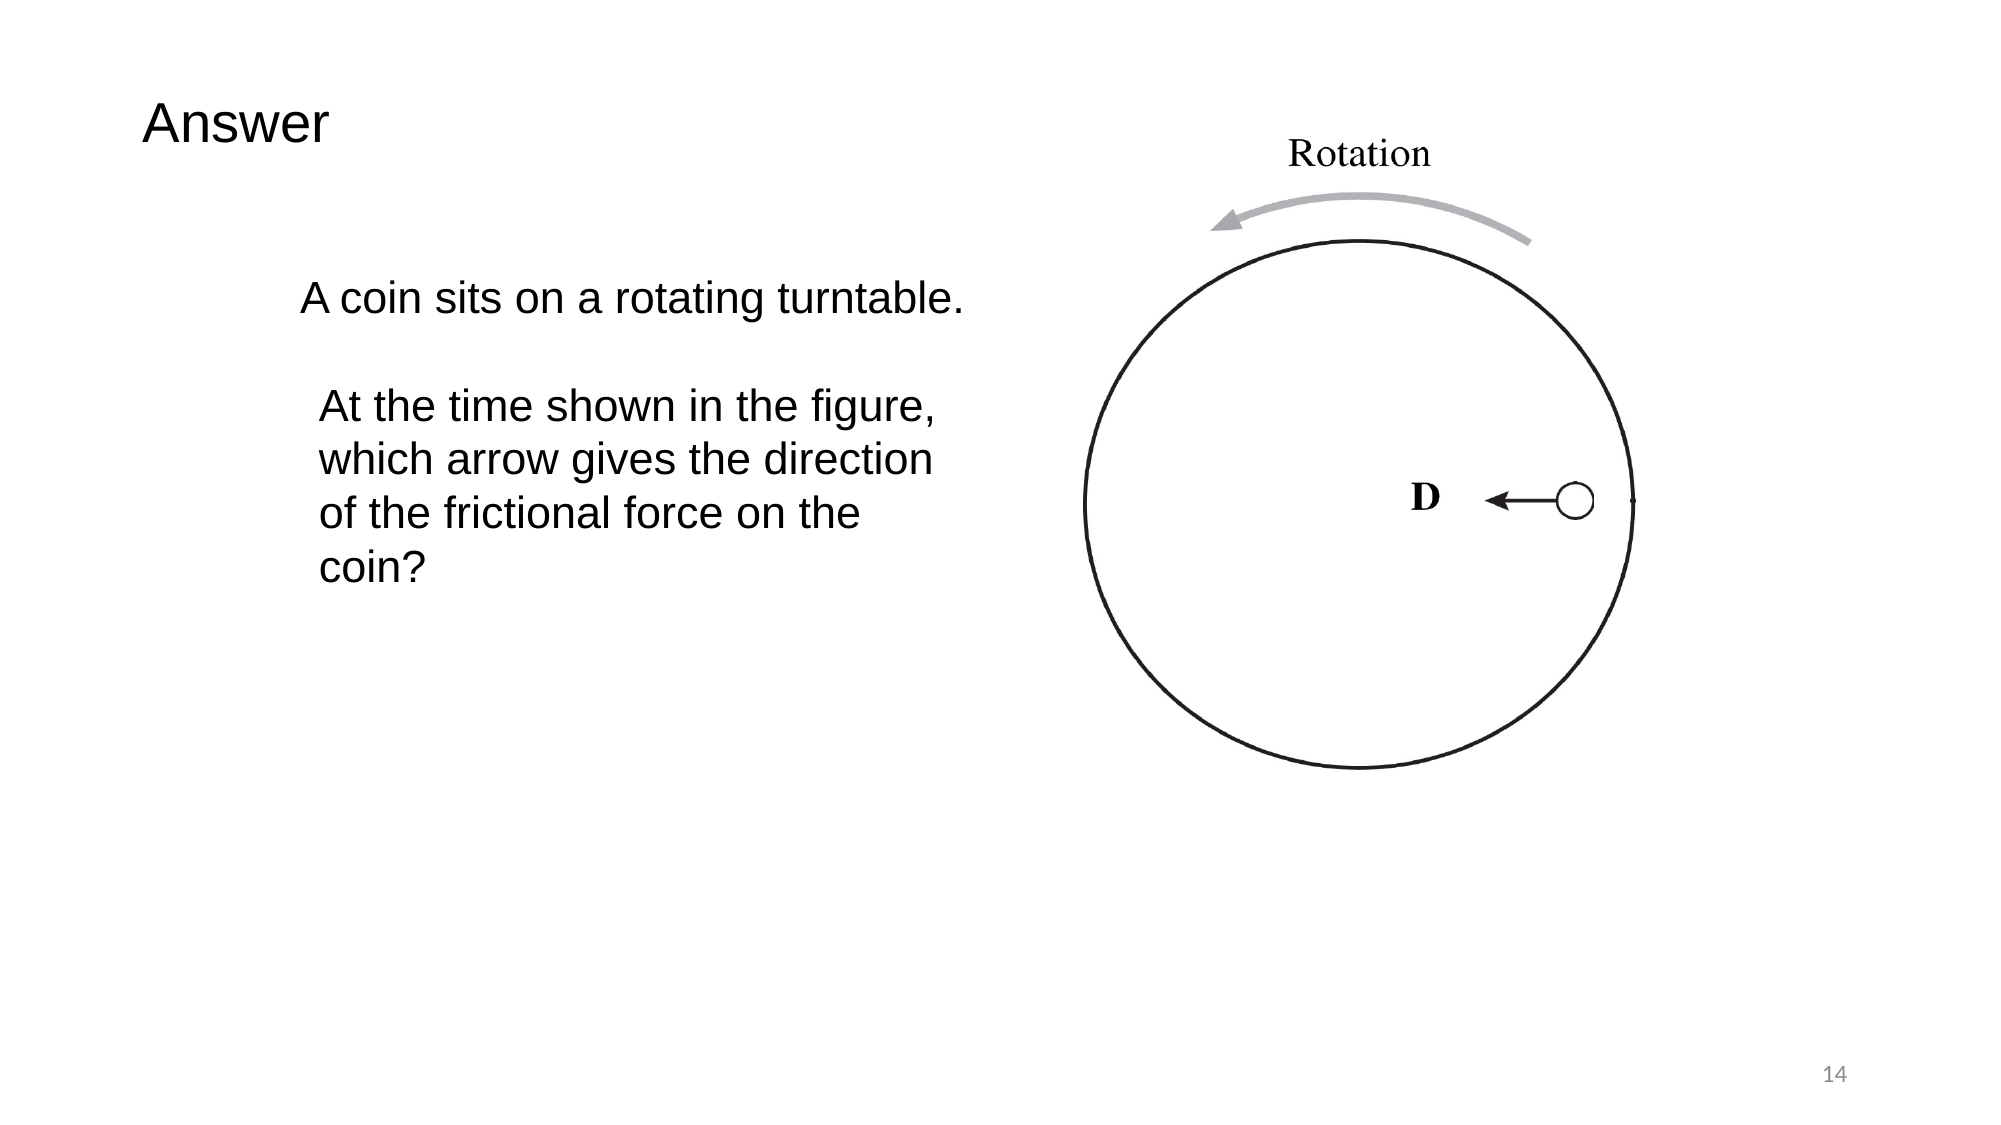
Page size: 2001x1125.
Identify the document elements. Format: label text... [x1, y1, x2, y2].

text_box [1076, 134, 1738, 776]
slide_number 14 [1412, 1042, 1863, 1103]
text_box Answer [142, 86, 842, 184]
text_box A coin sits on a rotating turntable. At the time shown in the figure, which arrow gives the direction of the frictional force on the coin? [299, 268, 975, 923]
